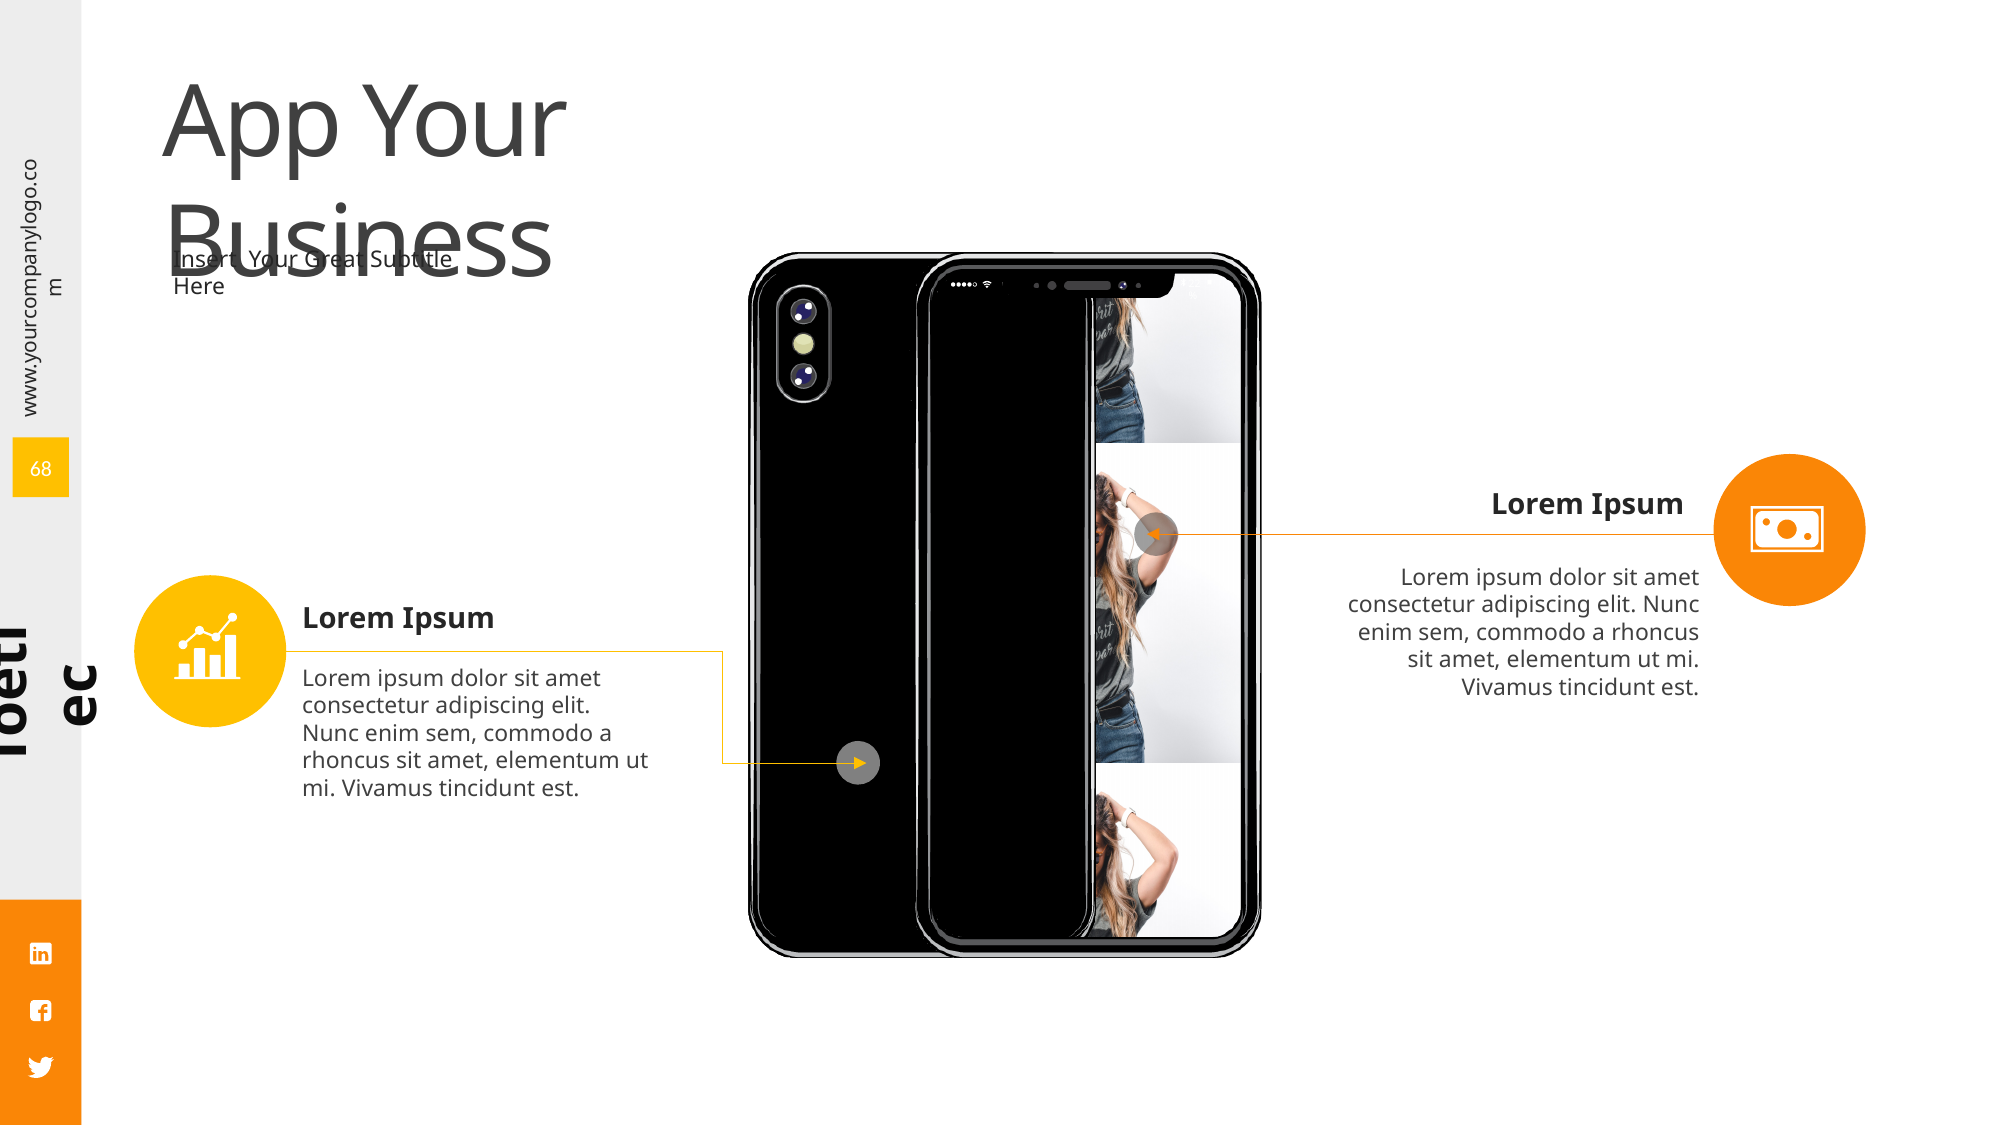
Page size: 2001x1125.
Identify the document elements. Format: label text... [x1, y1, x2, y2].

text_box Lorem Ipsum [1262, 478, 1699, 528]
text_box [1750, 506, 1824, 553]
text_box Lorem ipsum dolor sit amet consectetur adipiscing elit. Nunc enim sem, commodo a rhoncus sit amet, elementum ut mi. Vivamus tincidunt est. [1332, 554, 1715, 707]
slide_number 68 [12, 437, 69, 498]
picture [928, 261, 1250, 947]
text_box Lorem ipsum dolor sit amet consectetur adipiscing elit. Nunc enim sem, commodo a rhoncus sit amet, elementum ut mi. Vivamus tincidunt est. [287, 656, 665, 809]
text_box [174, 612, 241, 680]
text_box App Your Business [147, 116, 677, 236]
text_box [1713, 453, 1866, 607]
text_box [748, 252, 1262, 958]
text_box [134, 575, 287, 728]
text_box Lorem Ipsum [287, 592, 748, 643]
text_box Insert Your Great Subtitle Here [158, 237, 512, 307]
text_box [578, 651, 867, 764]
